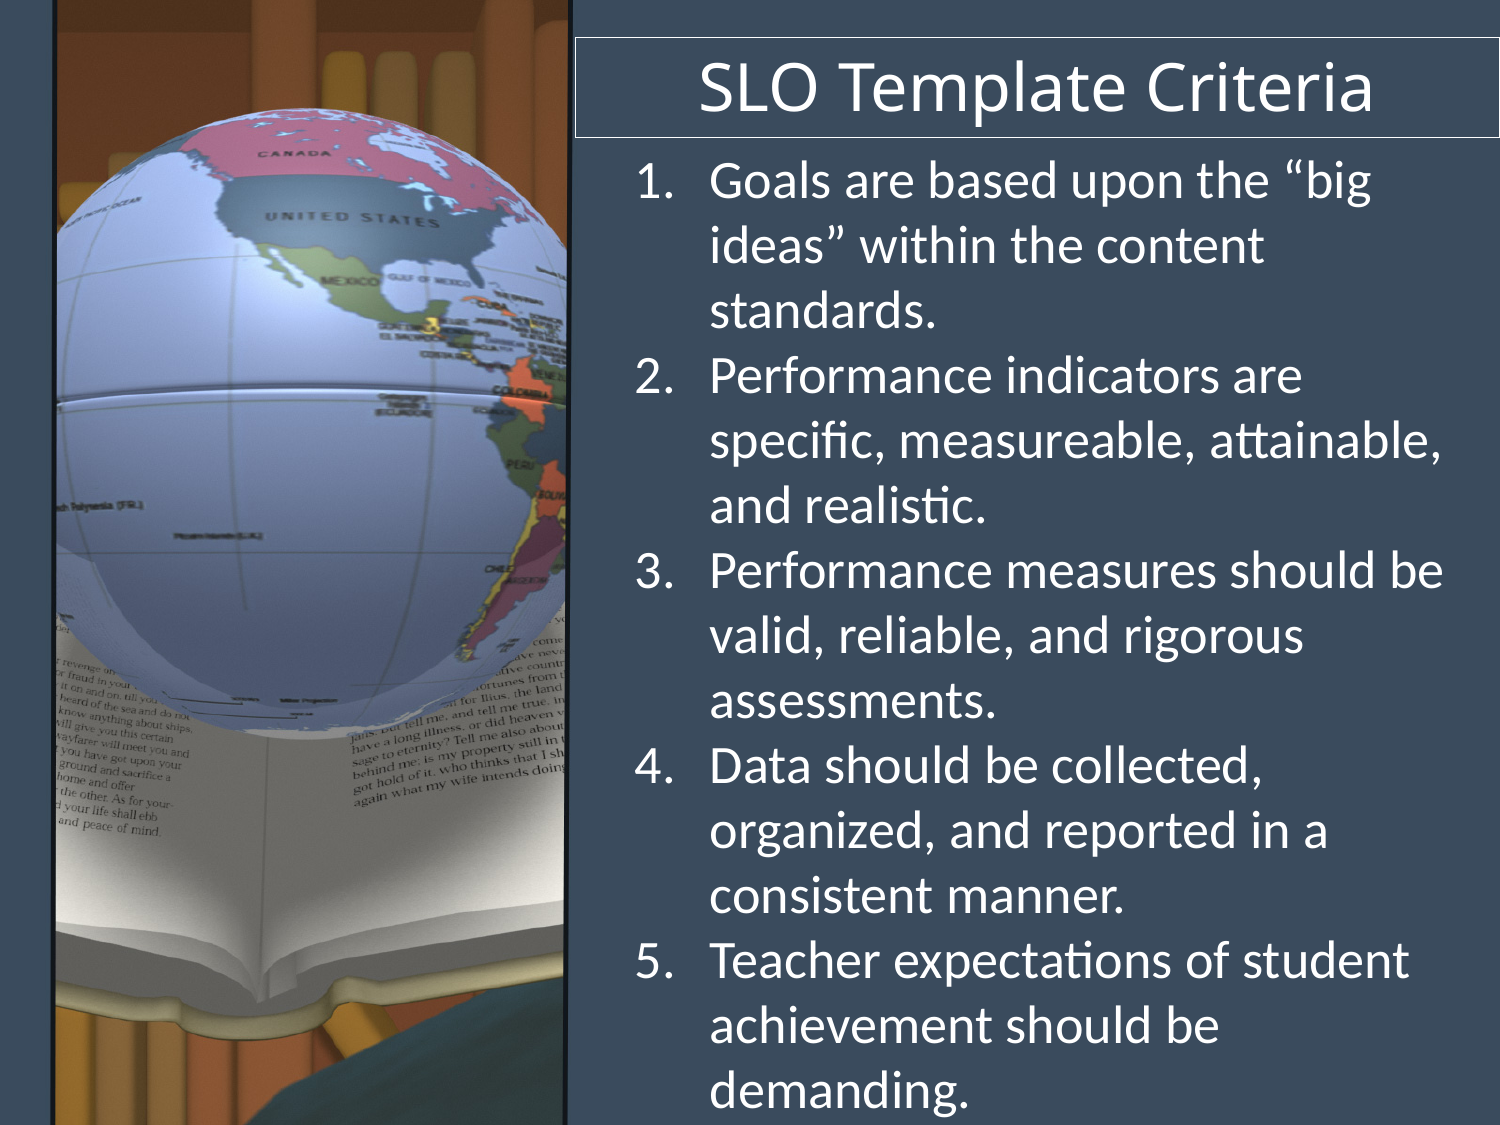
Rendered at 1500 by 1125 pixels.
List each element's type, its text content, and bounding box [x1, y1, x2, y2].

picture [0, 0, 1500, 1125]
text_box Goals are based upon the “big ideas” within the content standards. Performance indicators are specific, measureable, attainable, and realistic. Performance measures should be valid, reliable, and rigorous assessments. Data should be collected, organized, and reported in a consistent manner. Teacher expectations of student achievement should be demanding. [575, 138, 1500, 1125]
text_box SLO Template Criteria [575, 37, 1500, 138]
text_box [212, 387, 575, 1013]
